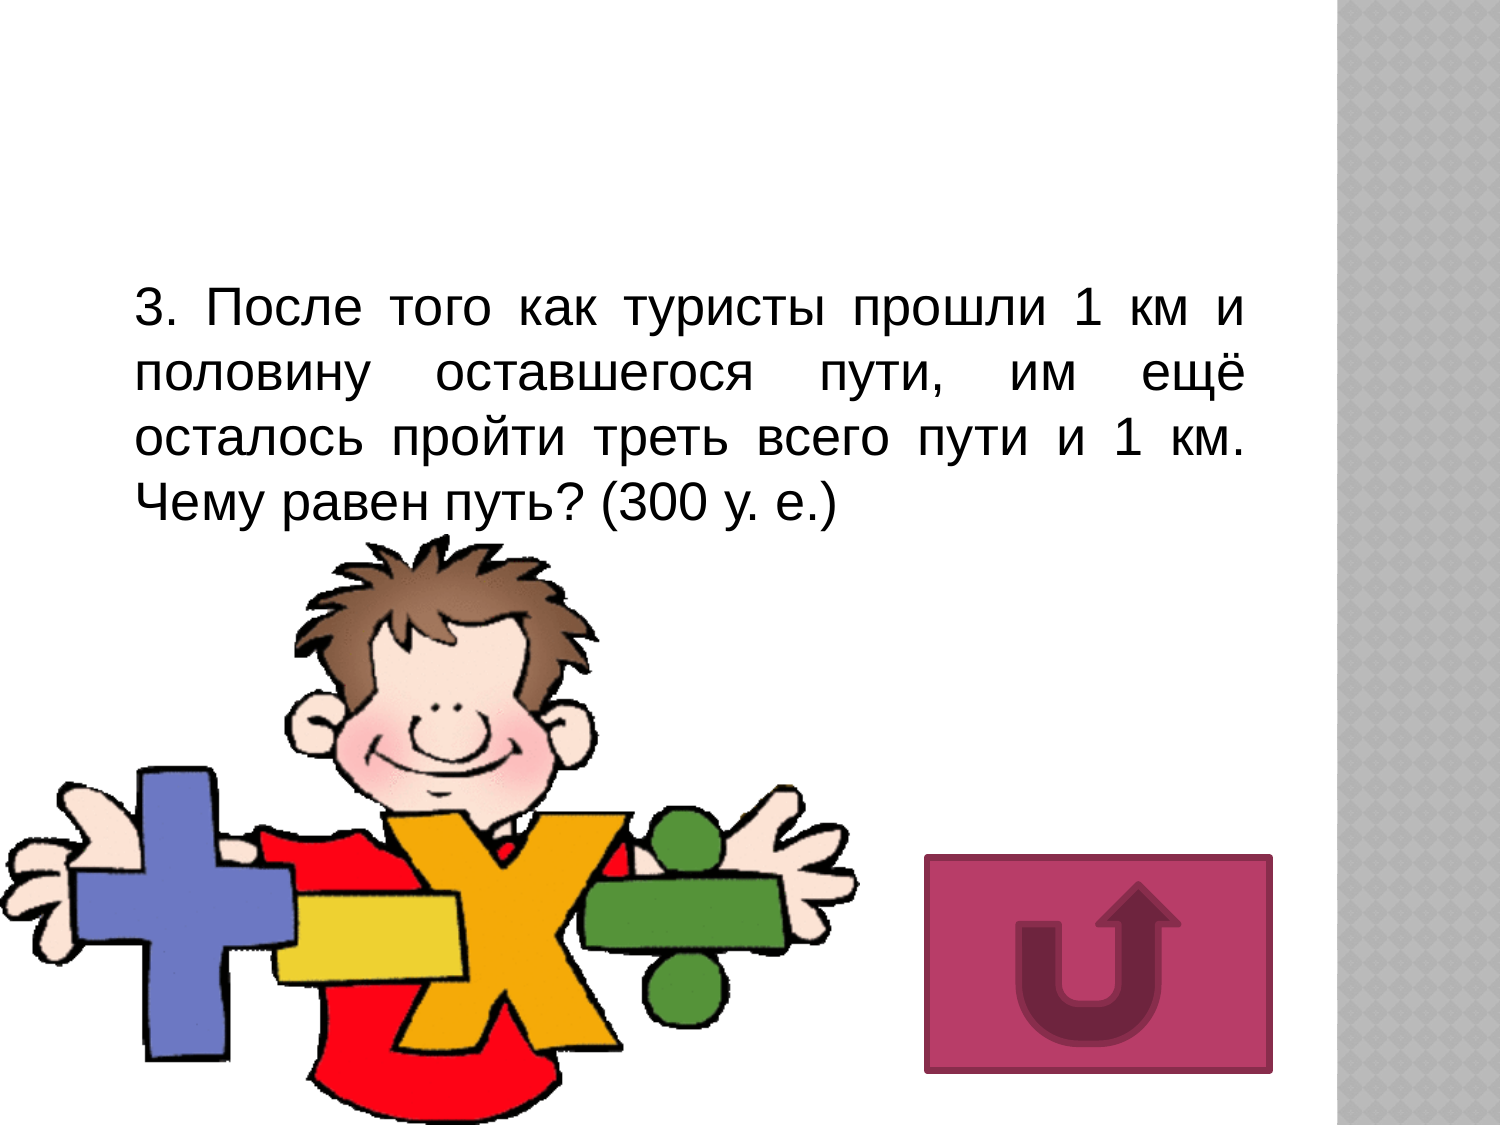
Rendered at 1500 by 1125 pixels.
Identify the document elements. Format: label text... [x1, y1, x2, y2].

list 3. После того как туристы прошли 1 км и половину оставшегося пути, им ещё осталось пройти треть всего пути и 1 км. Чему равен путь? (300 у. е.) [75, 264, 1263, 1059]
picture [0, 533, 860, 1125]
text_box [924, 854, 1273, 1074]
